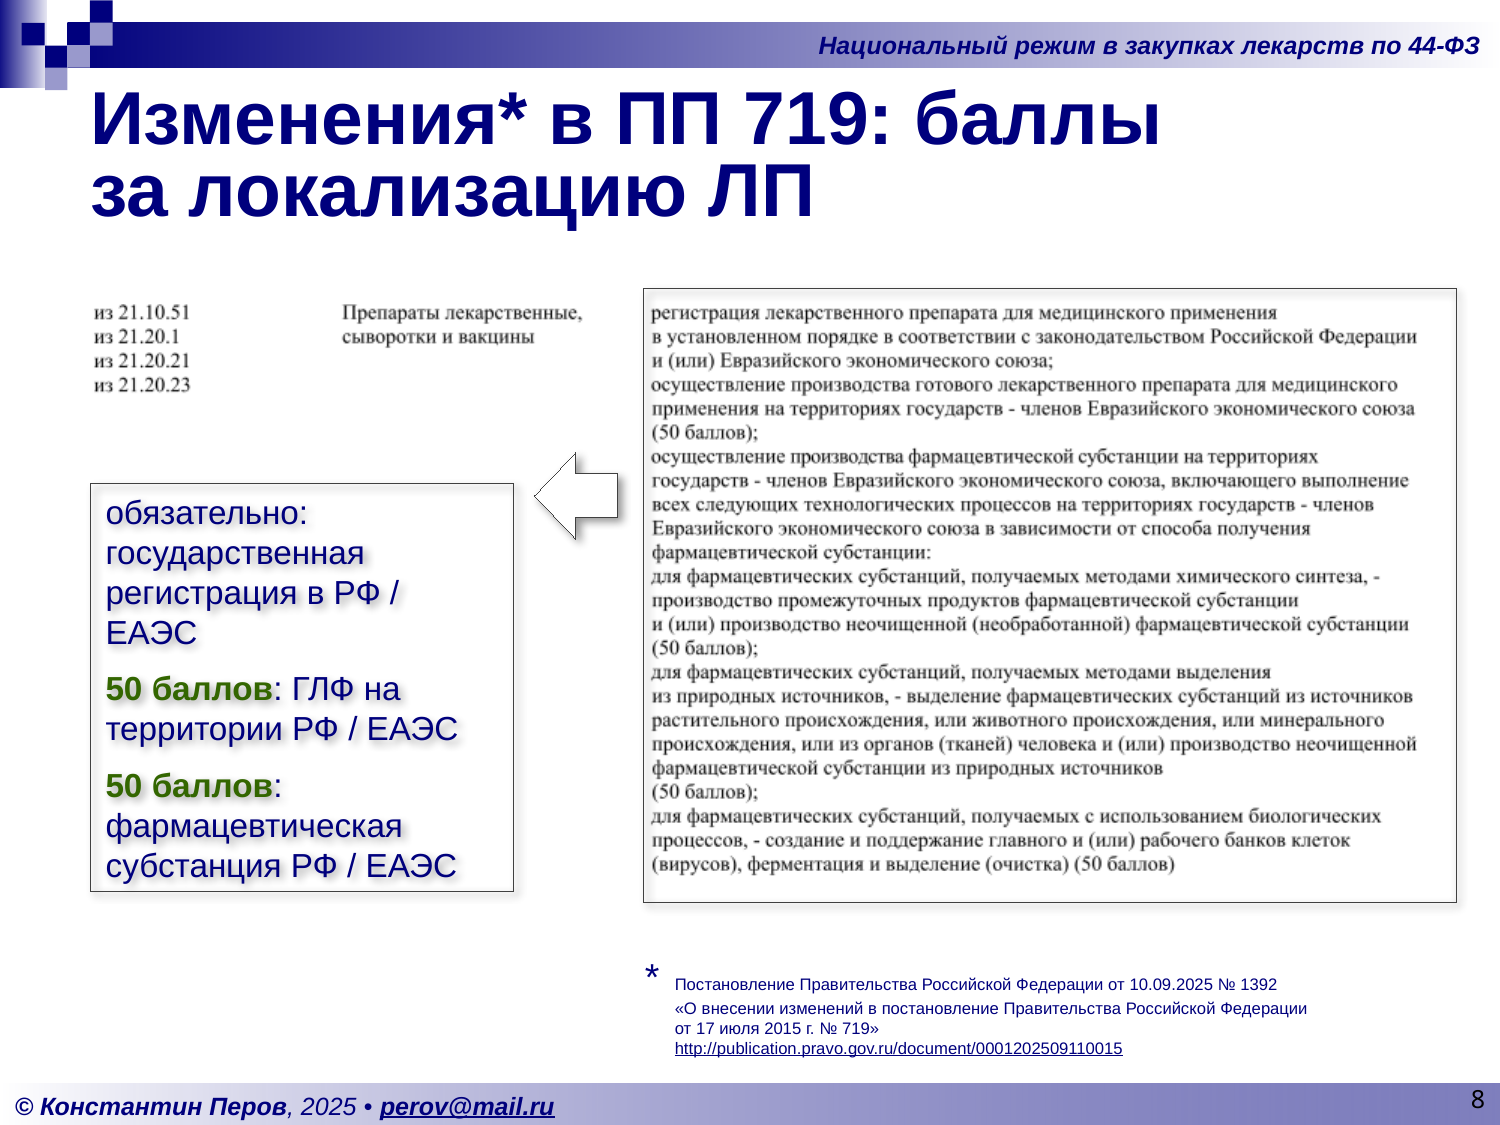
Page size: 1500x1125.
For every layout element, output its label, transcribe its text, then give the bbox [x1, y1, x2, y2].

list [90, 288, 1442, 883]
text_box [643, 288, 1457, 903]
text_box * Постановление Правительства Российской Федерации от 10.09.2025 № 1392 «О внесении изменений в постановление Правительства Российской Федерации от 17 июля 2015 г. № 719» http://publication.pravo.gov.ru/document/0001202509110015 [630, 945, 1500, 1065]
slide_number 8 [1399, 1082, 1500, 1125]
title Изменения* в ПП 719: баллы за локализацию ЛП [75, 75, 1425, 244]
